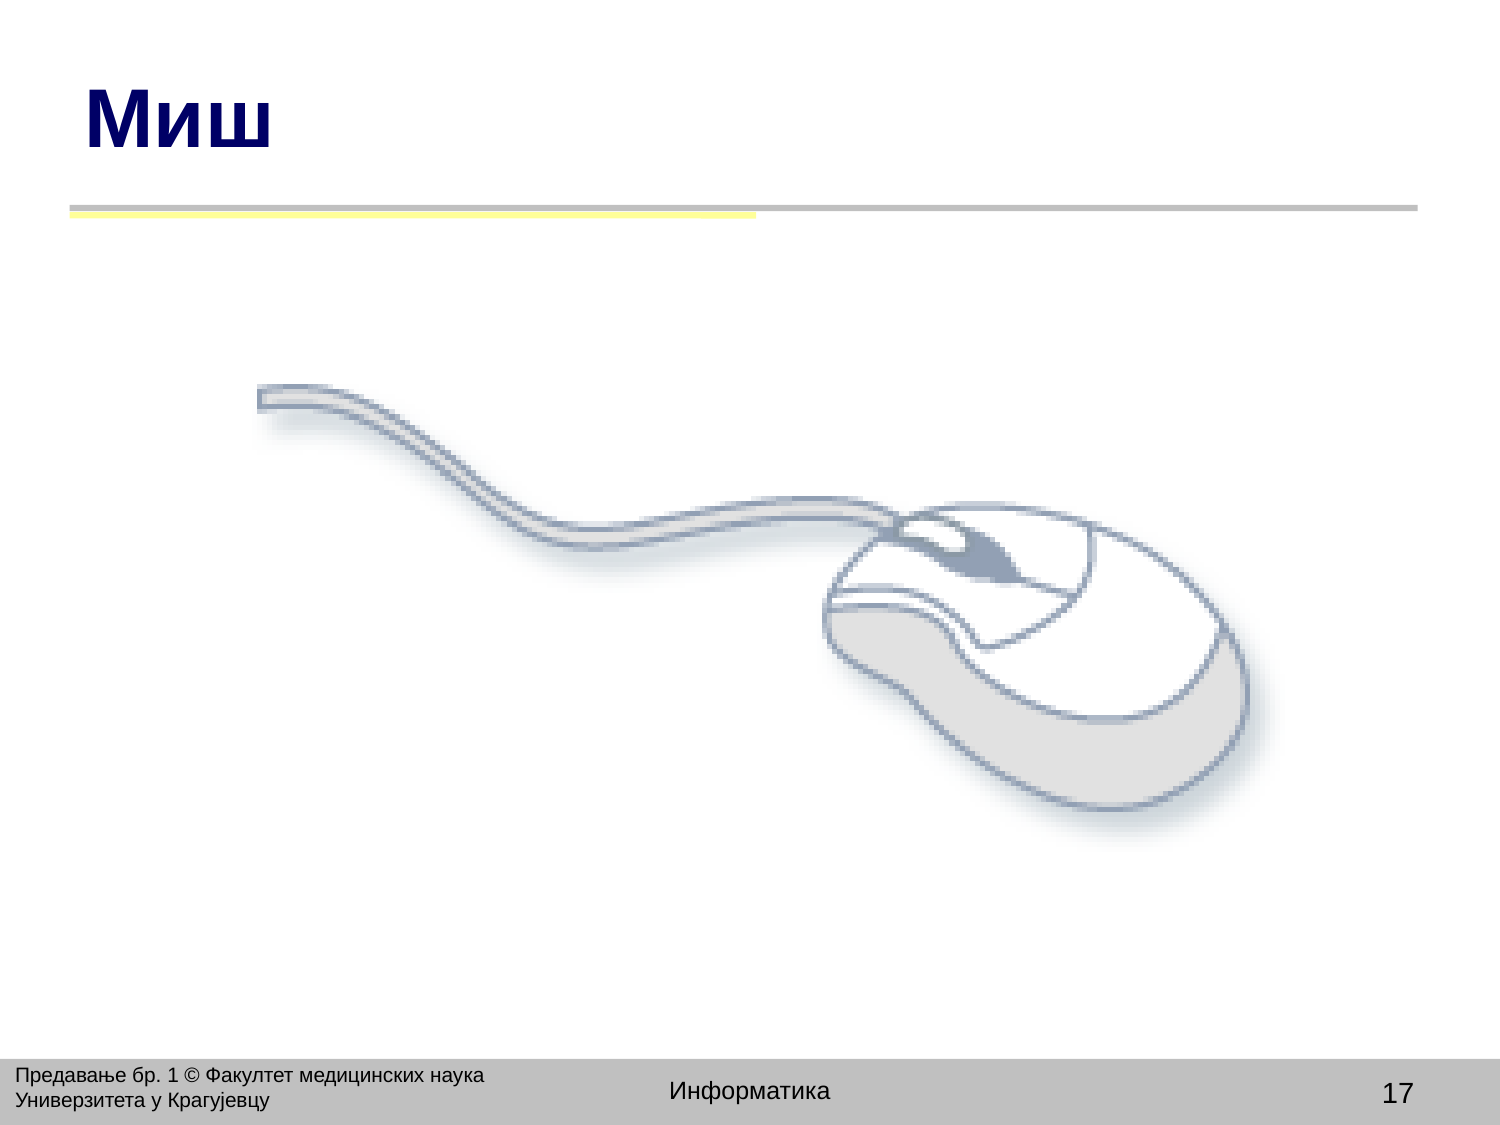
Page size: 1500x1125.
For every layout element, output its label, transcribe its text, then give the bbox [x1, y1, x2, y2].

slide_number 17 [1079, 1066, 1430, 1125]
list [166, 308, 1347, 909]
title Миш [69, 19, 1426, 208]
footer Информатика [512, 1066, 988, 1125]
slide_number Предавање бр. 1 © Факултет медицинских наука Универзитета у Крагујевцу [0, 1053, 599, 1108]
